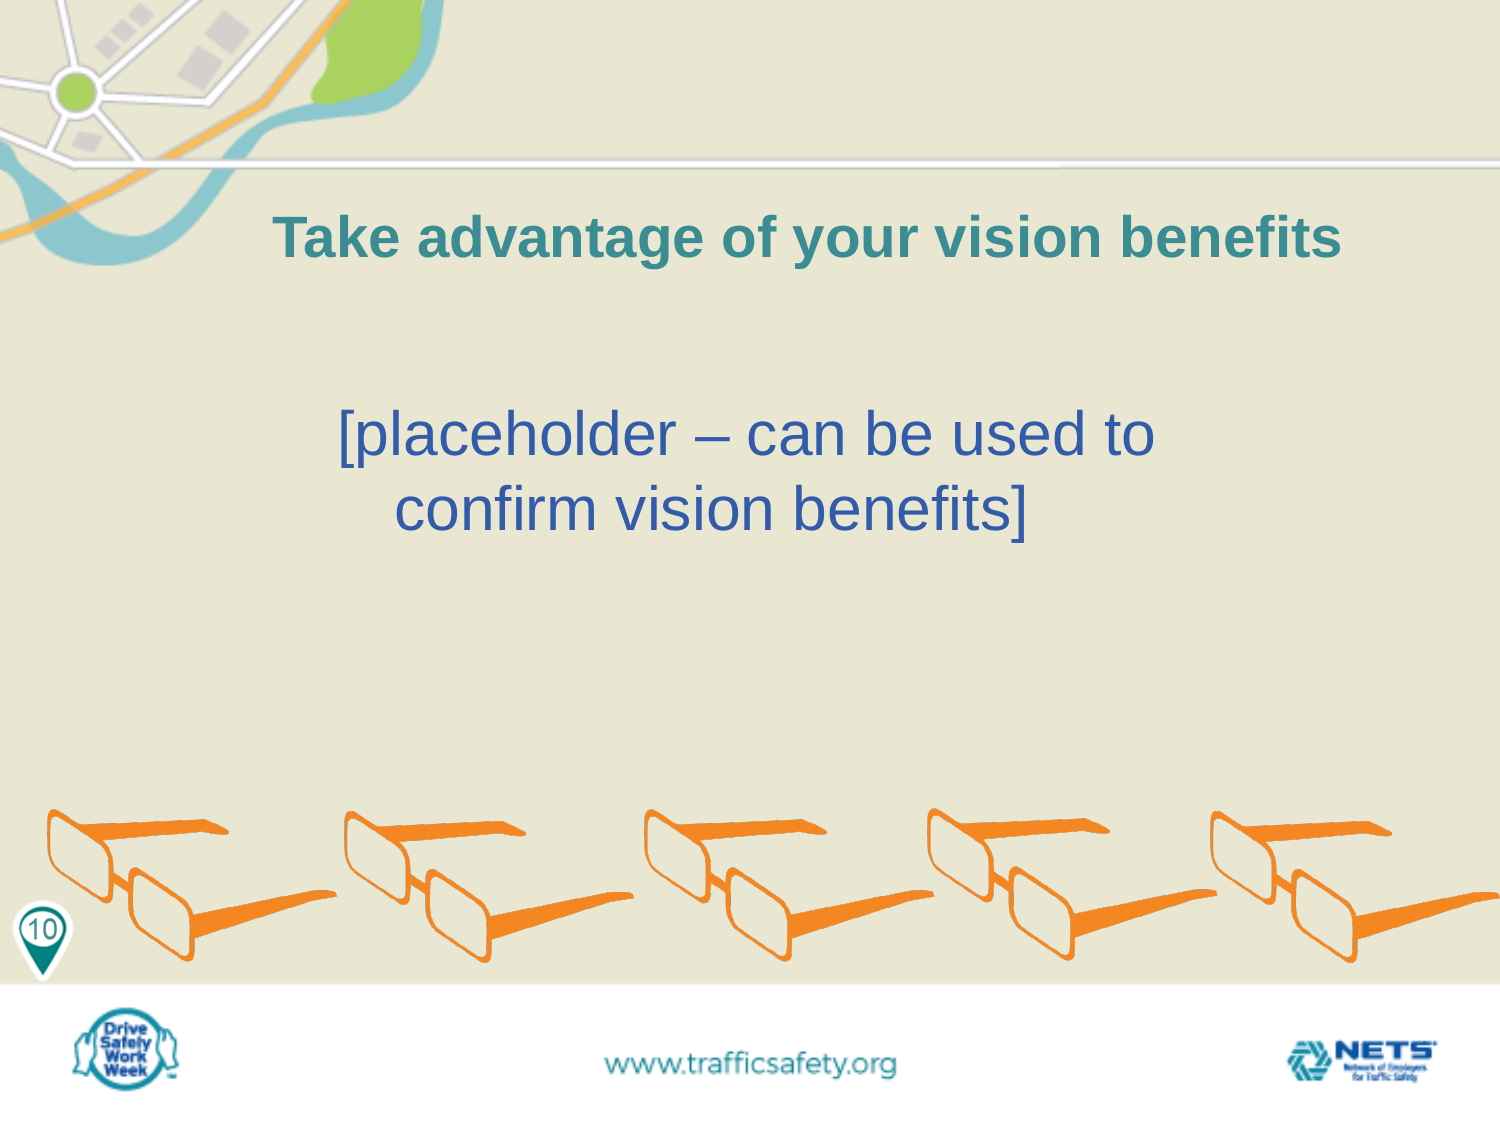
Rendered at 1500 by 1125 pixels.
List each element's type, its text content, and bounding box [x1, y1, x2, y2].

picture [0, 897, 105, 983]
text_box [0, 750, 1500, 1045]
picture [0, 1045, 1500, 1125]
list [placeholder – can be used to confirm vision benefits] [329, 385, 1232, 750]
title Take advantage of your vision benefits [76, 158, 1353, 310]
picture [0, 0, 1500, 750]
